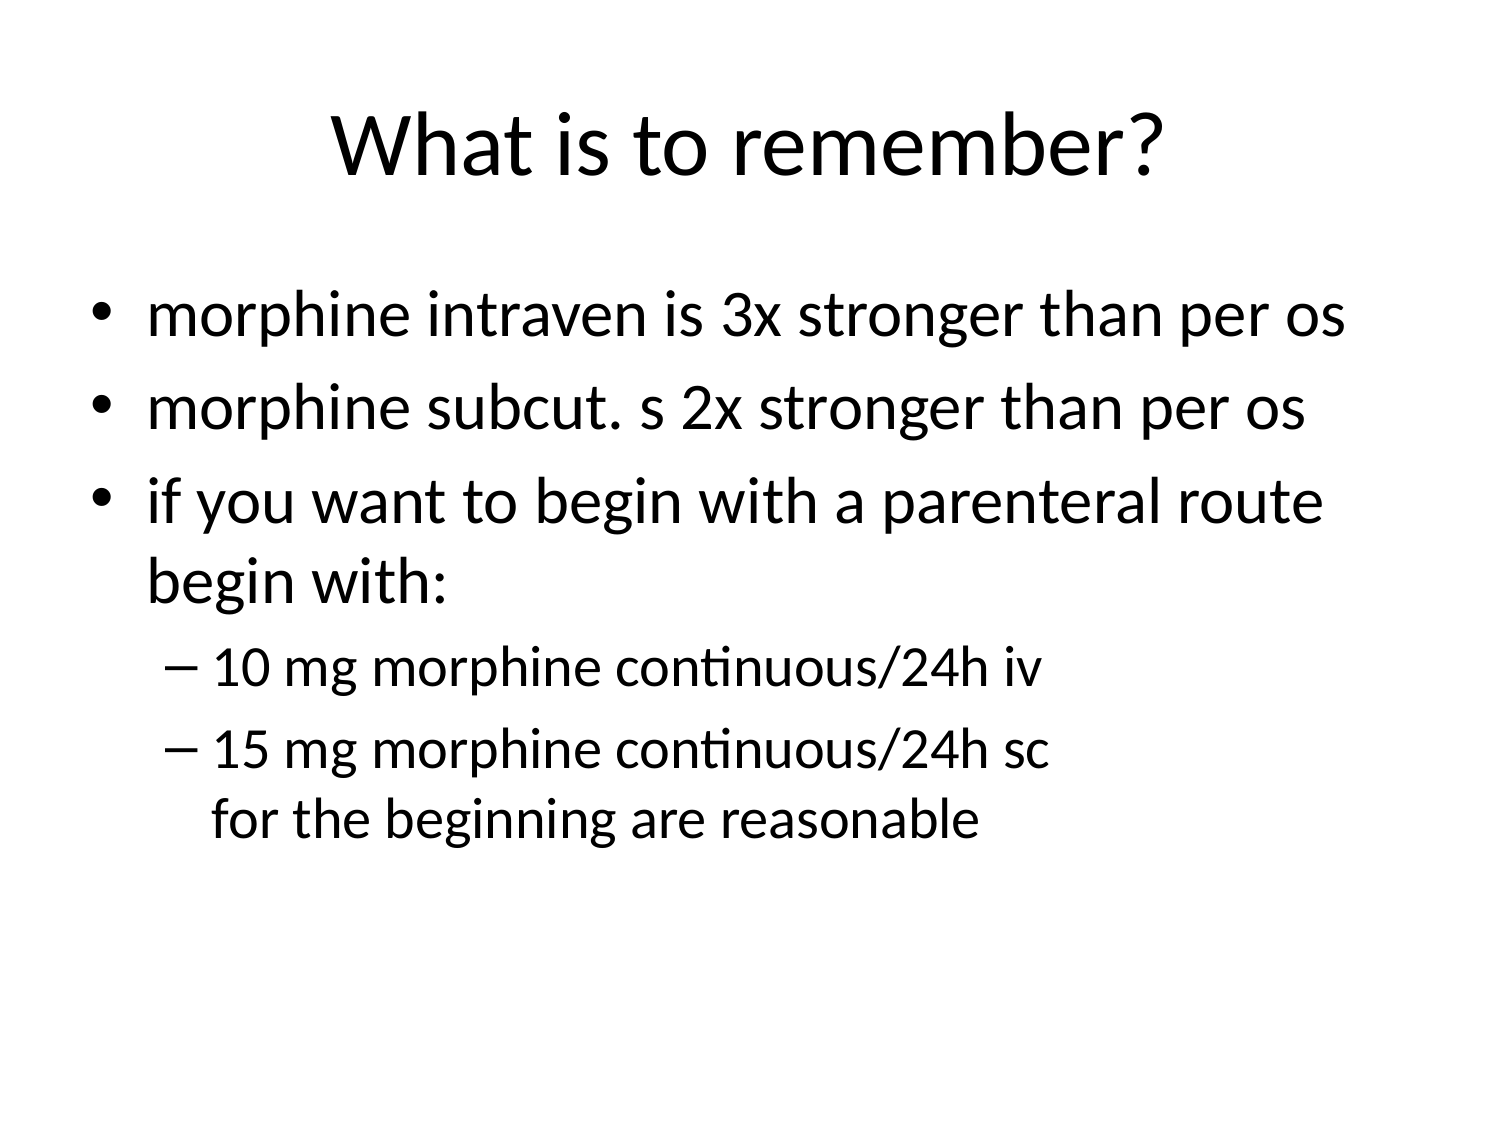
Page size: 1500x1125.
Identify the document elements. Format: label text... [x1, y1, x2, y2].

list morphine intraven is 3x stronger than per os morphine subcut. s 2x stronger than per os if you want to begin with a parenteral route begin with: 10 mg morphine continuous/24h iv 15 mg morphine continuous/24h sc for the beginning are reasonable [75, 262, 1483, 1005]
title What is to remember? [75, 45, 1425, 233]
